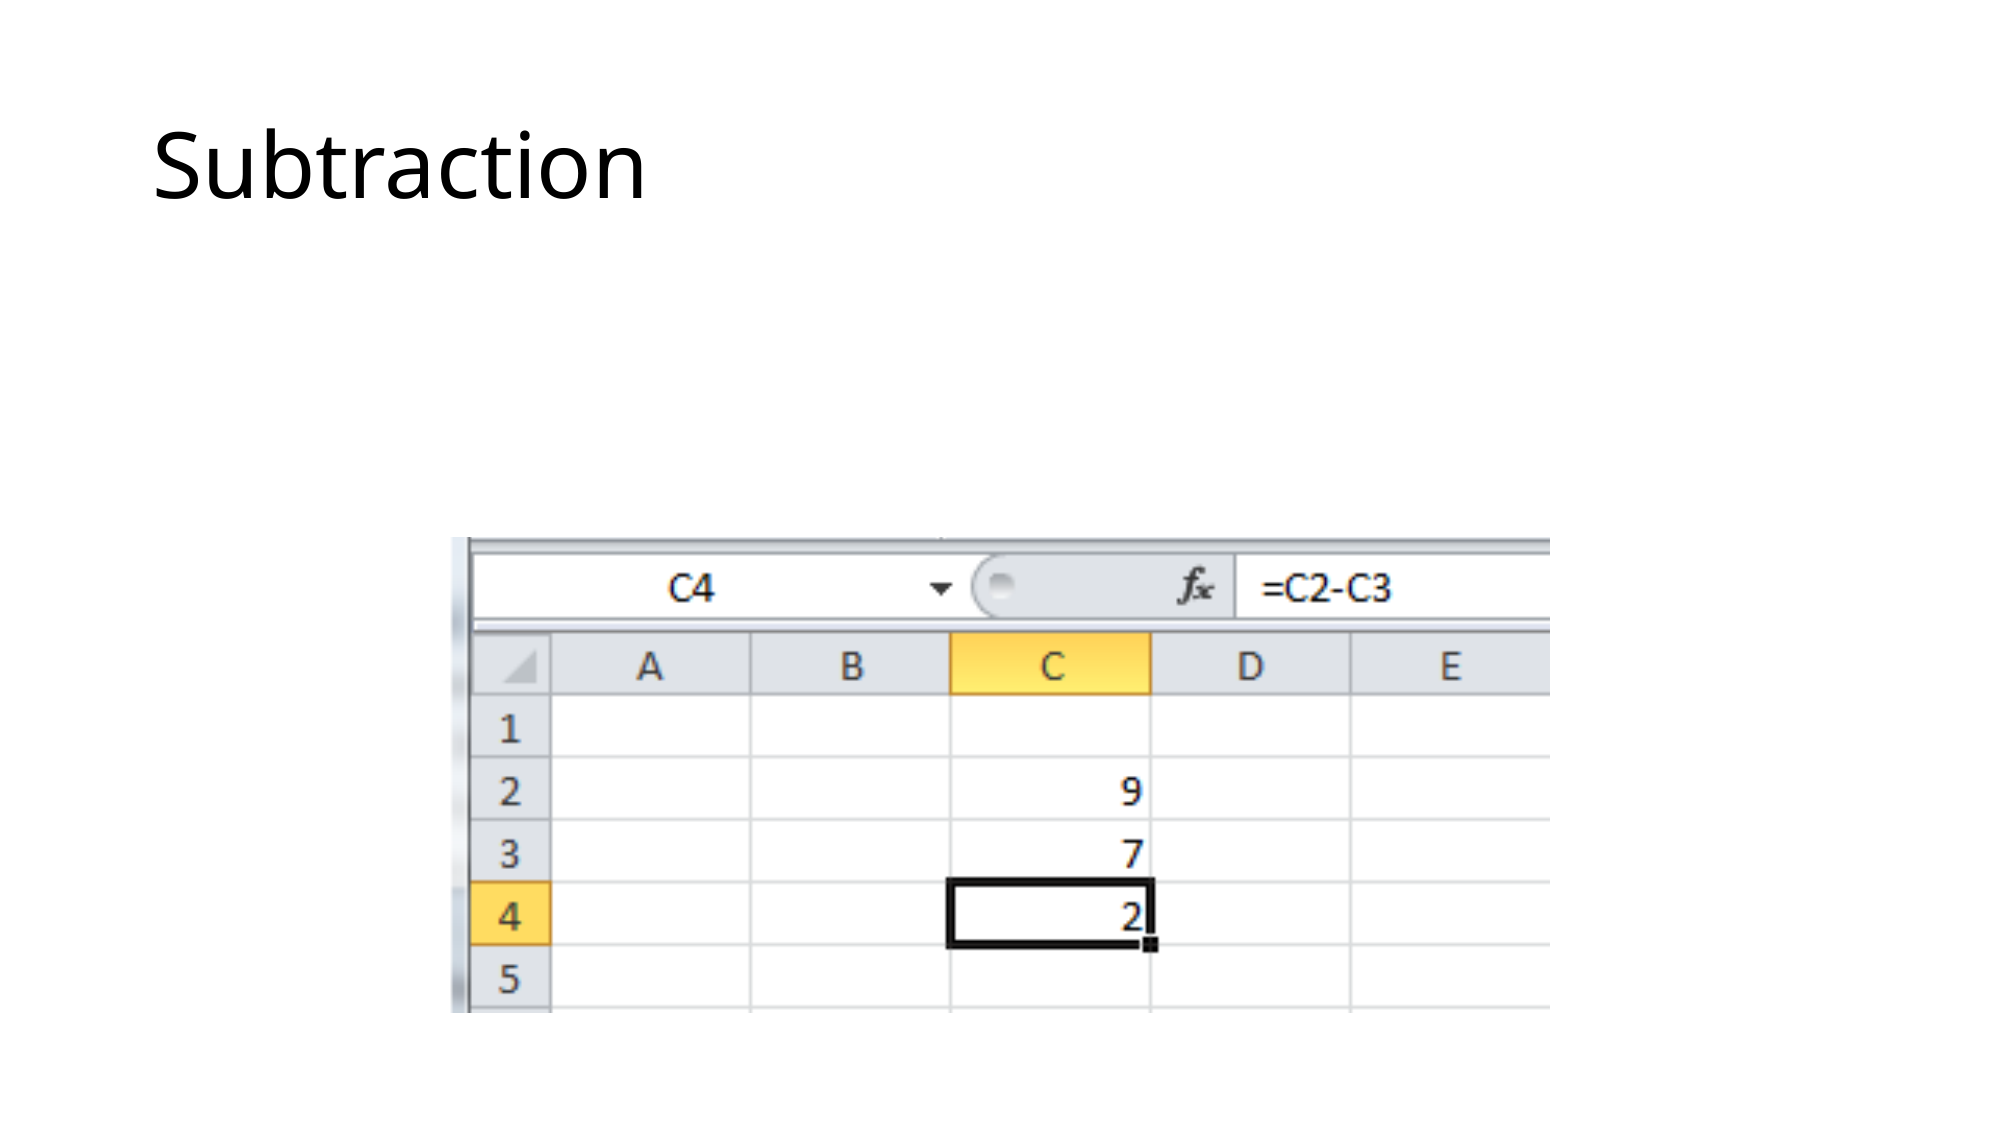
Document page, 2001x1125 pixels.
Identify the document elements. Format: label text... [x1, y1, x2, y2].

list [449, 537, 1550, 1013]
title Subtraction [137, 59, 1863, 278]
